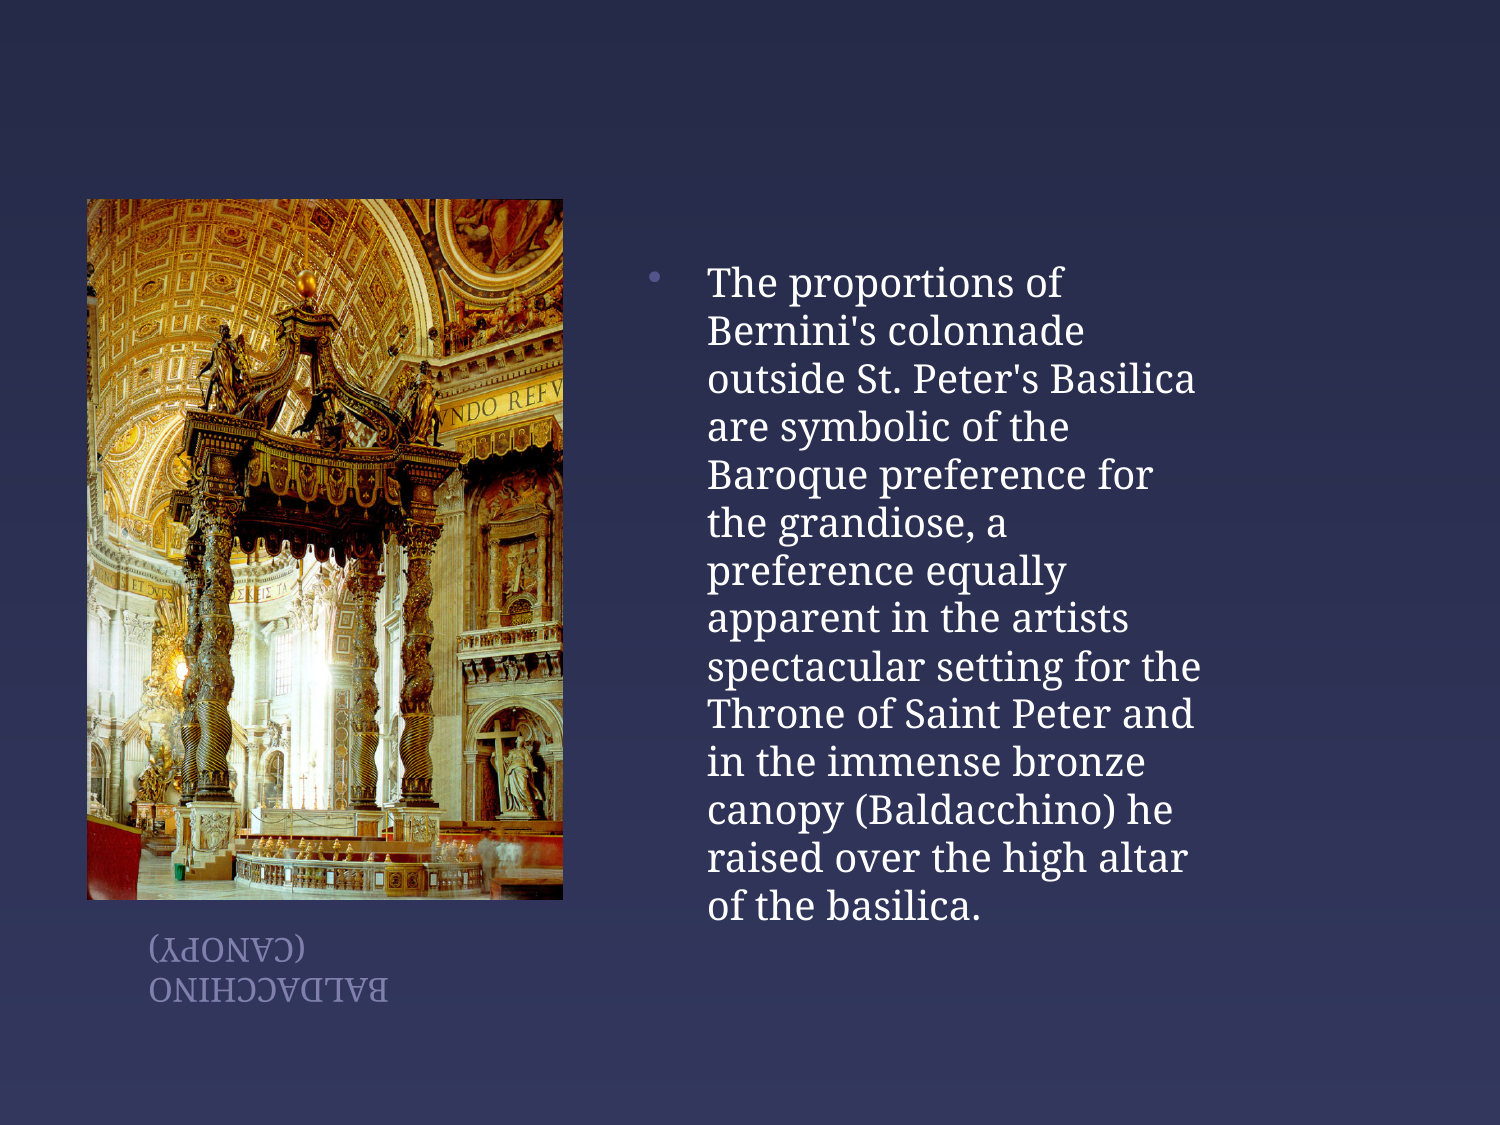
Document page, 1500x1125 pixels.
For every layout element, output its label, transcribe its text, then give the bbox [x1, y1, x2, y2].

title Baldacchino (canopy) [130, 902, 455, 1020]
list The proportions of Bernini's colonnade outside St. Peter's Basilica are symbolic of the Baroque preference for the grandiose, a preference equally apparent in the artists spectacular setting for the Throne of Saint Peter and in the immense bronze canopy (Baldacchino) he raised over the high altar of the basilica. [624, 249, 1238, 950]
picture [87, 199, 563, 901]
